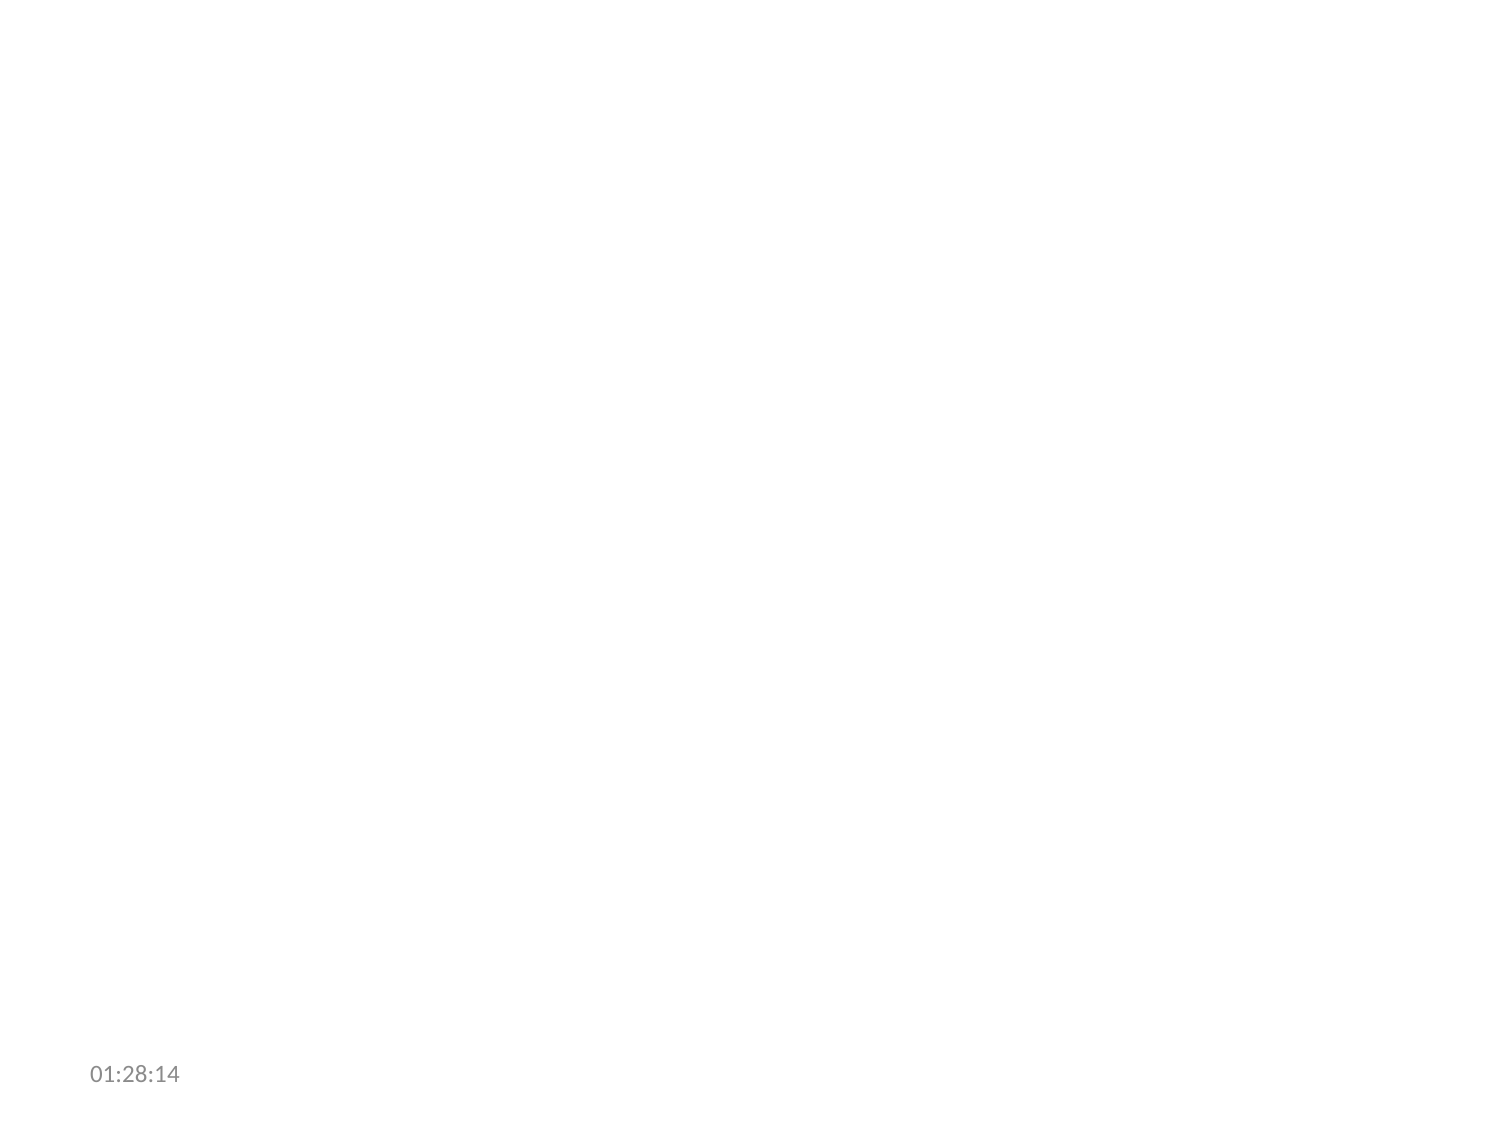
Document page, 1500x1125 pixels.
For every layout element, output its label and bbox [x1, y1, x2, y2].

slide_number [75, 1042, 425, 1103]
